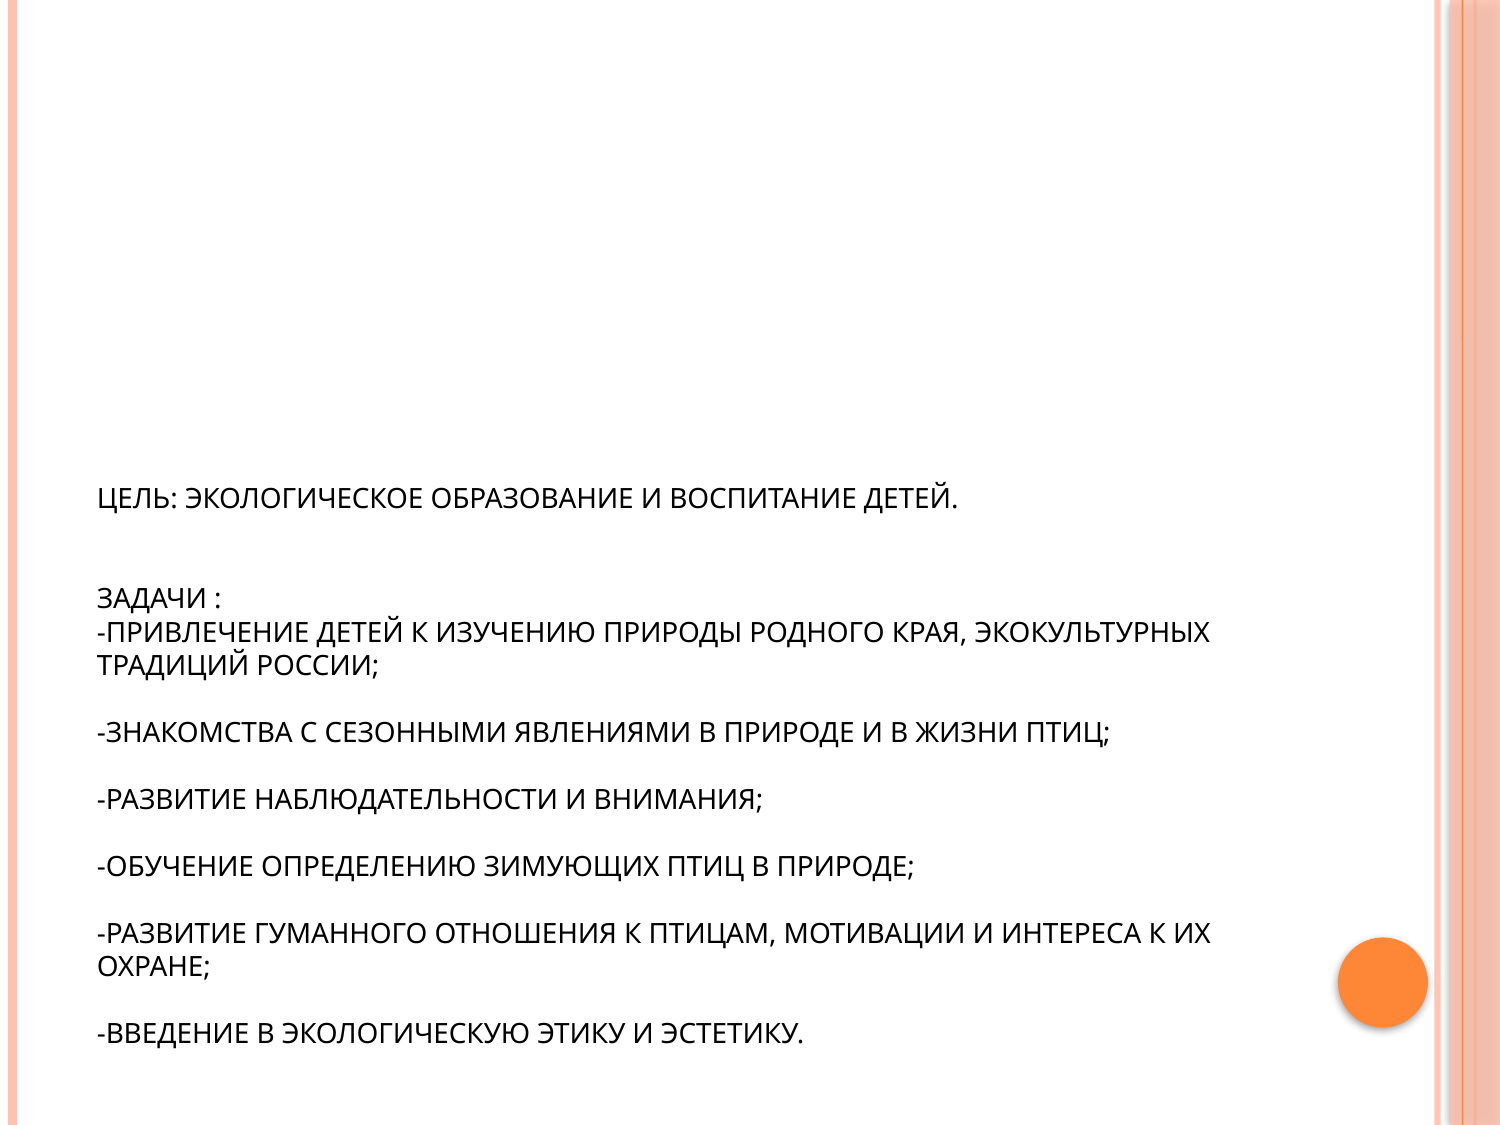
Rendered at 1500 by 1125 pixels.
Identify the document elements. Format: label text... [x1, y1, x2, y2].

title Цель: экологическое образование и воспитание детей. Задачи : -привлечение детей к изучению природы родного края, экокультурных традиций России; -знакомства с сезонными явлениями в природе и в жизни птиц; -развитие наблюдательности и внимания; -обучение определению зимующих птиц в природе; -развитие гуманного отношения к птицам, мотивации и интереса к их охране; -введение в экологическую этику и эстетику. [82, 0, 1296, 1090]
